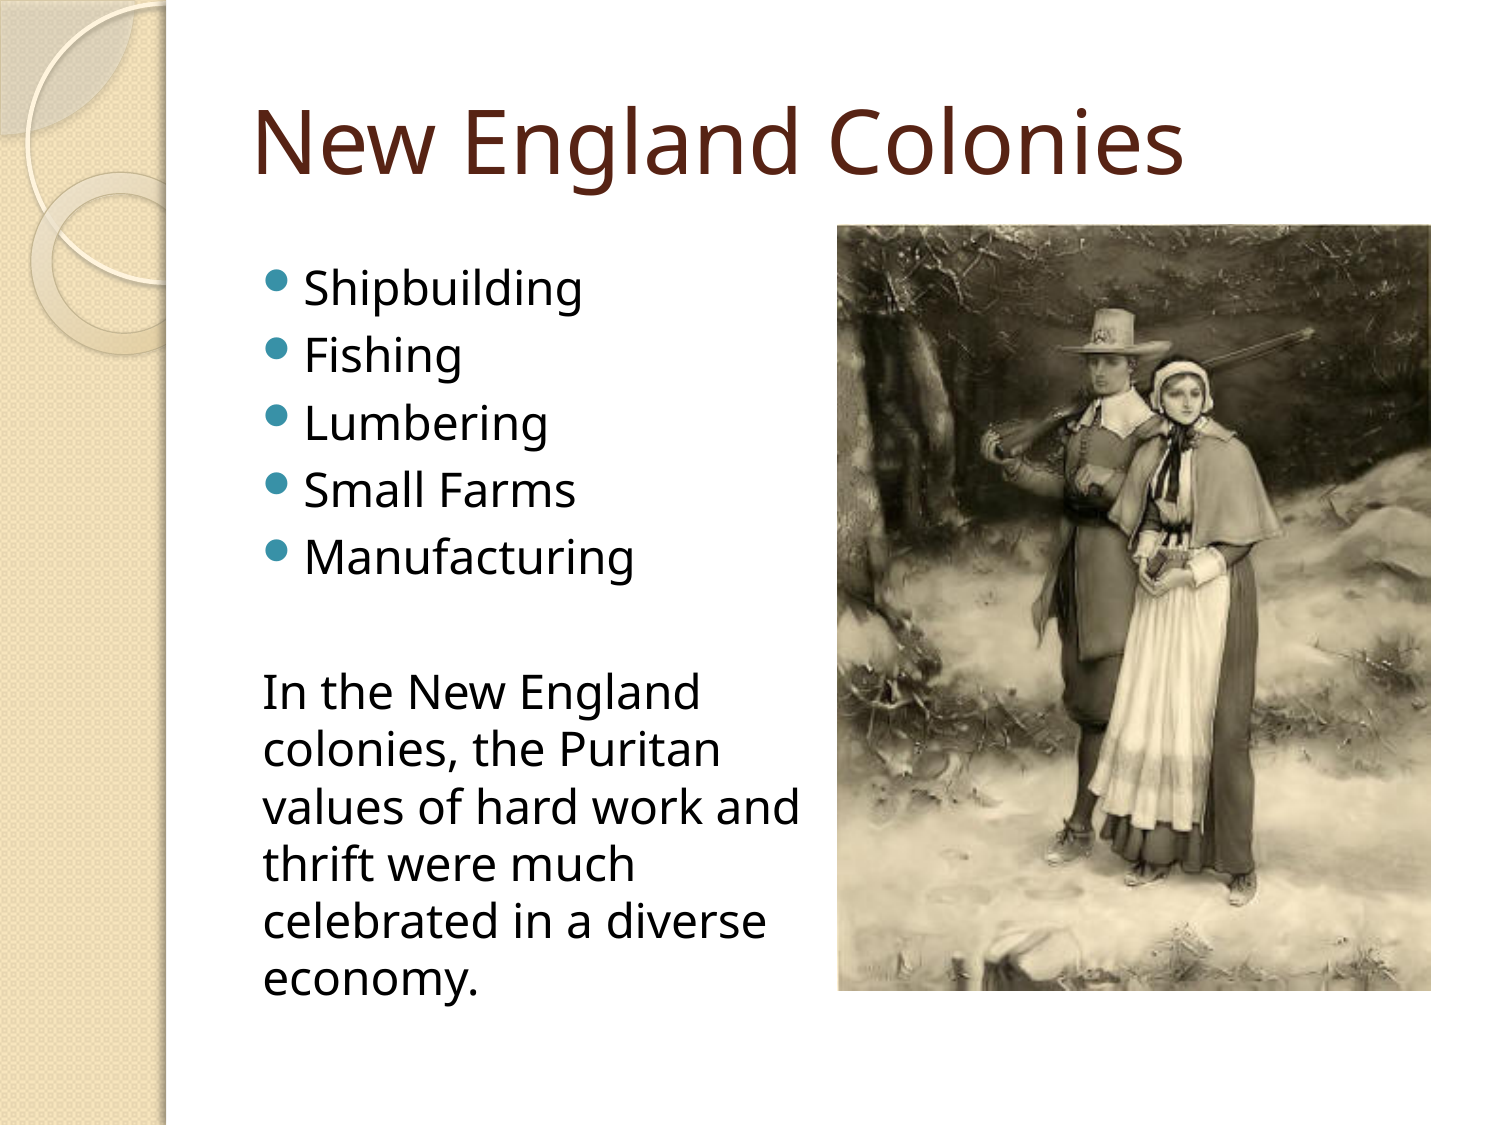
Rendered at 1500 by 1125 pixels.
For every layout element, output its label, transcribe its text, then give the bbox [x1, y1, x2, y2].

list Shipbuilding Fishing Lumbering Small Farms Manufacturing In the New England colonies, the Puritan values of hard work and thrift were much celebrated in a diverse economy. [235, 249, 836, 1015]
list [837, 224, 1431, 991]
title New England Colonies [235, 45, 1466, 233]
